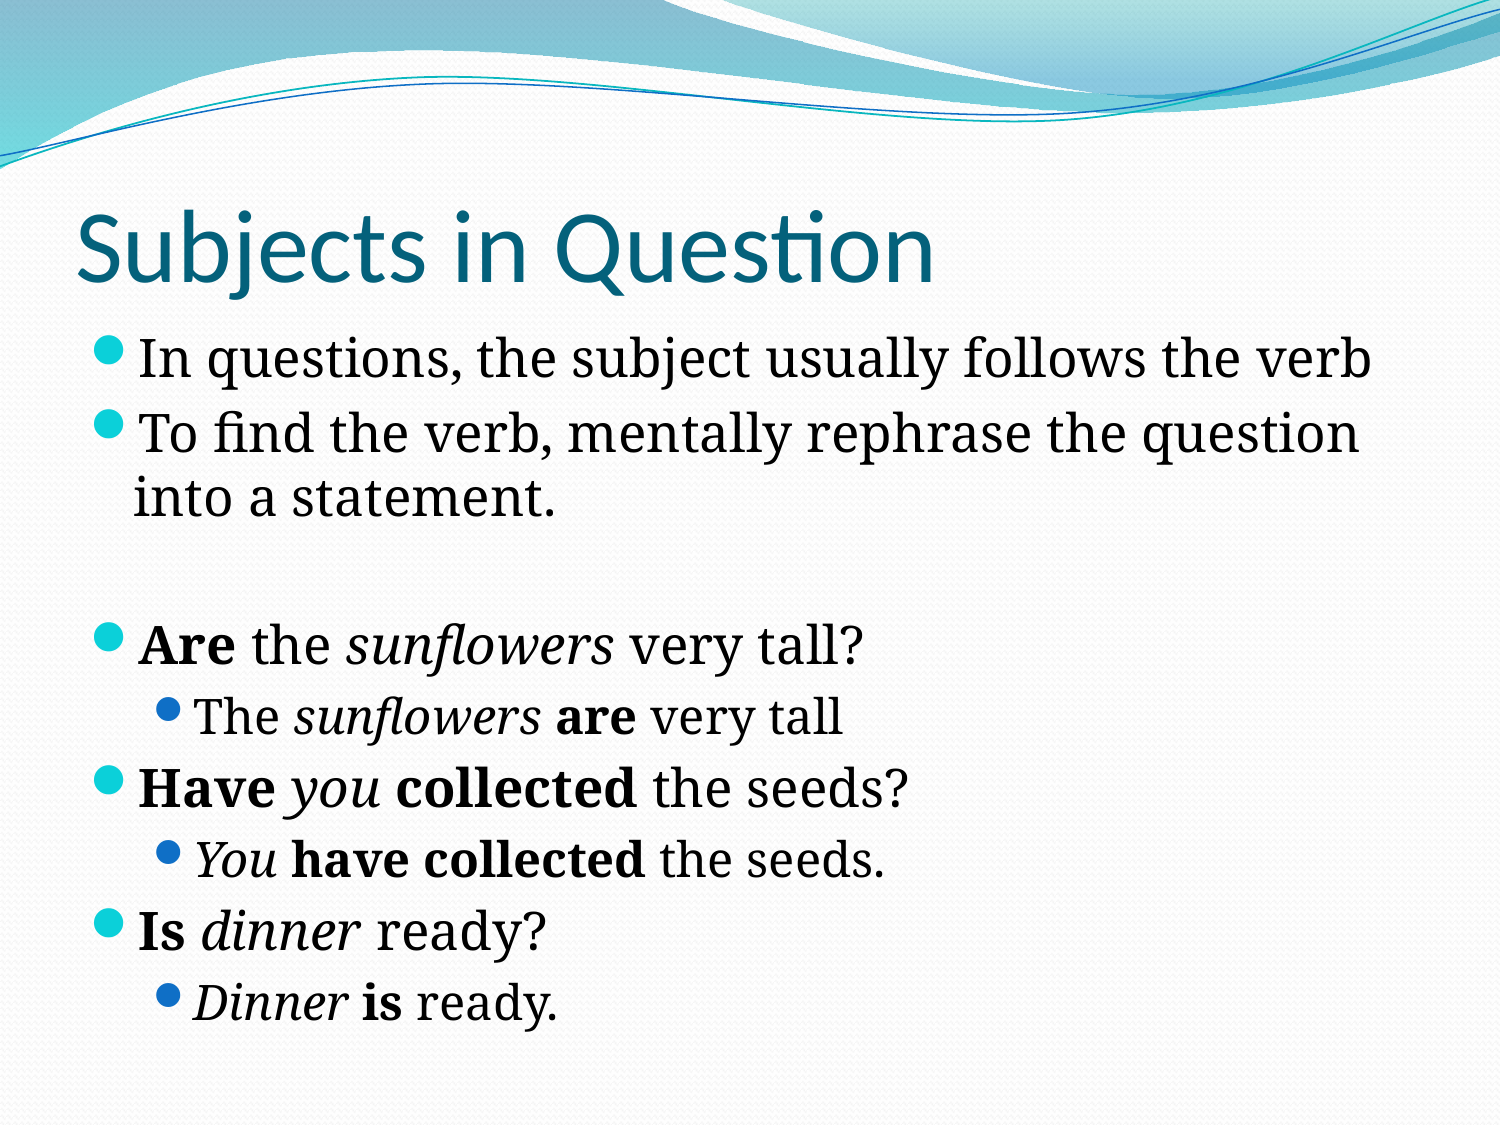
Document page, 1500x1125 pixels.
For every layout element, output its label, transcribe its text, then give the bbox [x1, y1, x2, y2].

list In questions, the subject usually follows the verb To find the verb, mentally rephrase the question into a statement. Are the sunflowers very tall? The sunflowers are very tall Have you collected the seeds? You have collected the seeds. Is dinner ready? Dinner is ready. [75, 317, 1425, 1038]
title Subjects in Question [75, 115, 1425, 303]
